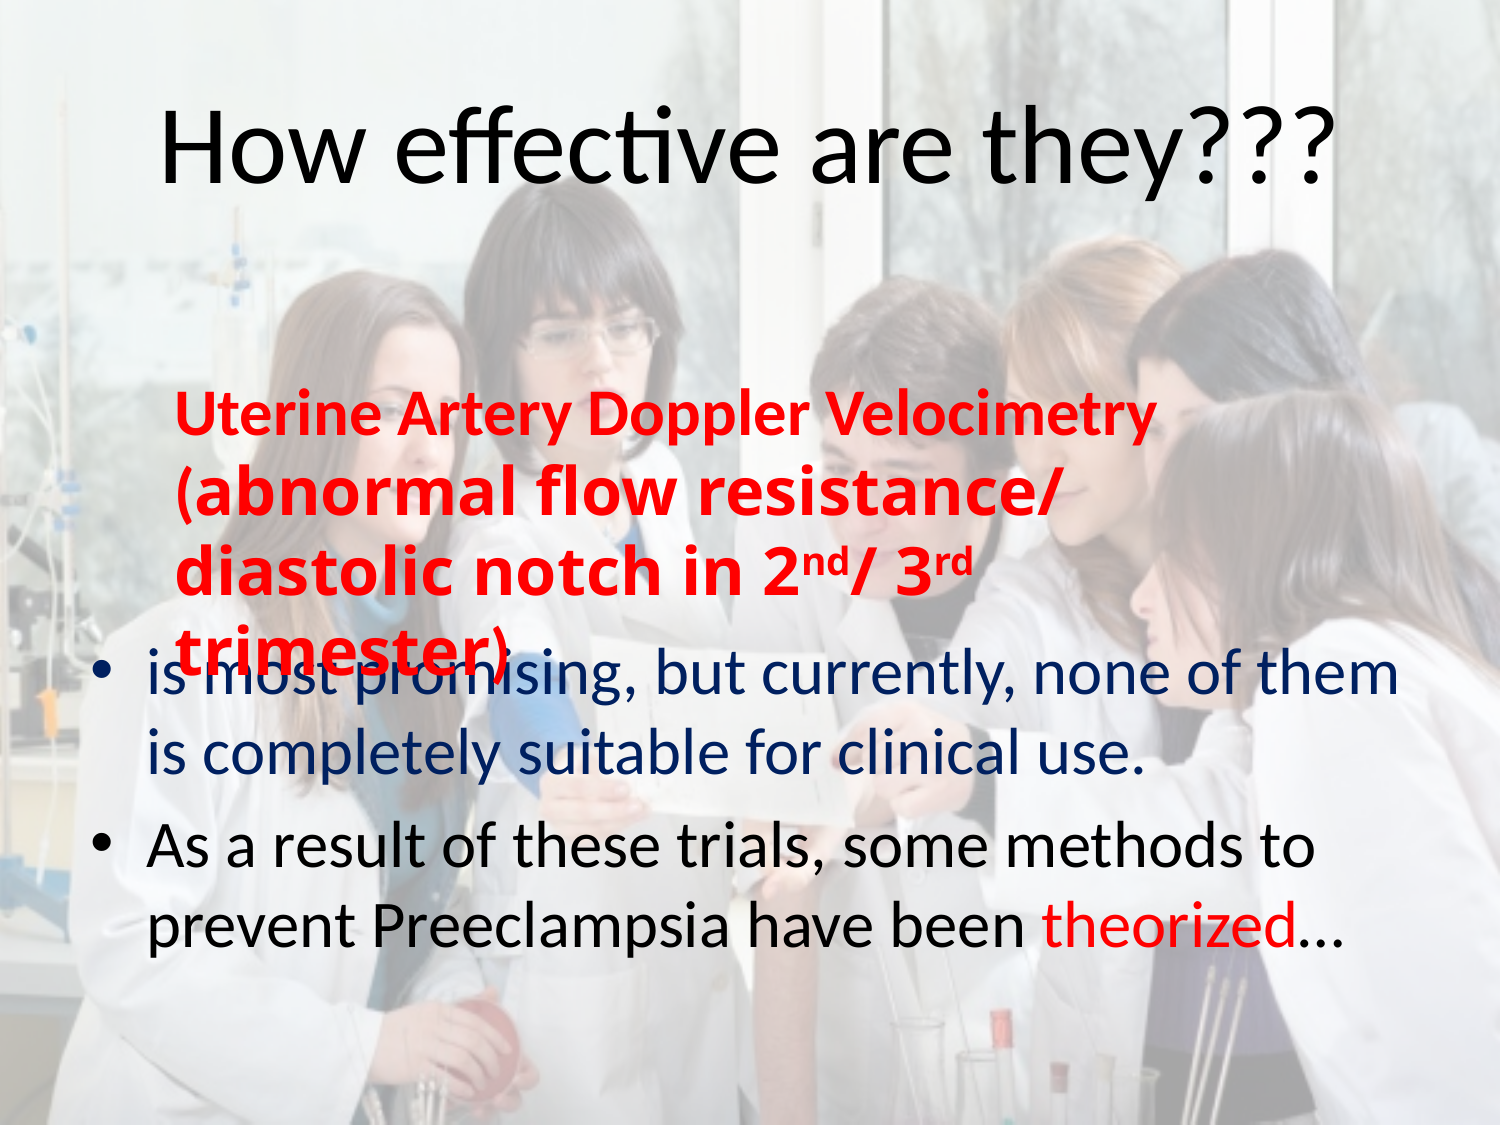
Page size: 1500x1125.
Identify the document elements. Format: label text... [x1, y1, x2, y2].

list is most promising, but currently, none of them is completely suitable for clinical use. As a result of these trials, some methods to prevent Preeclampsia have been theorized… [75, 527, 1425, 1005]
title How effective are they??? [75, 45, 1425, 233]
text_box Uterine Artery Doppler Velocimetry (abnormal flow resistance/ diastolic notch in 2nd/ 3rd trimester) [159, 361, 1341, 697]
